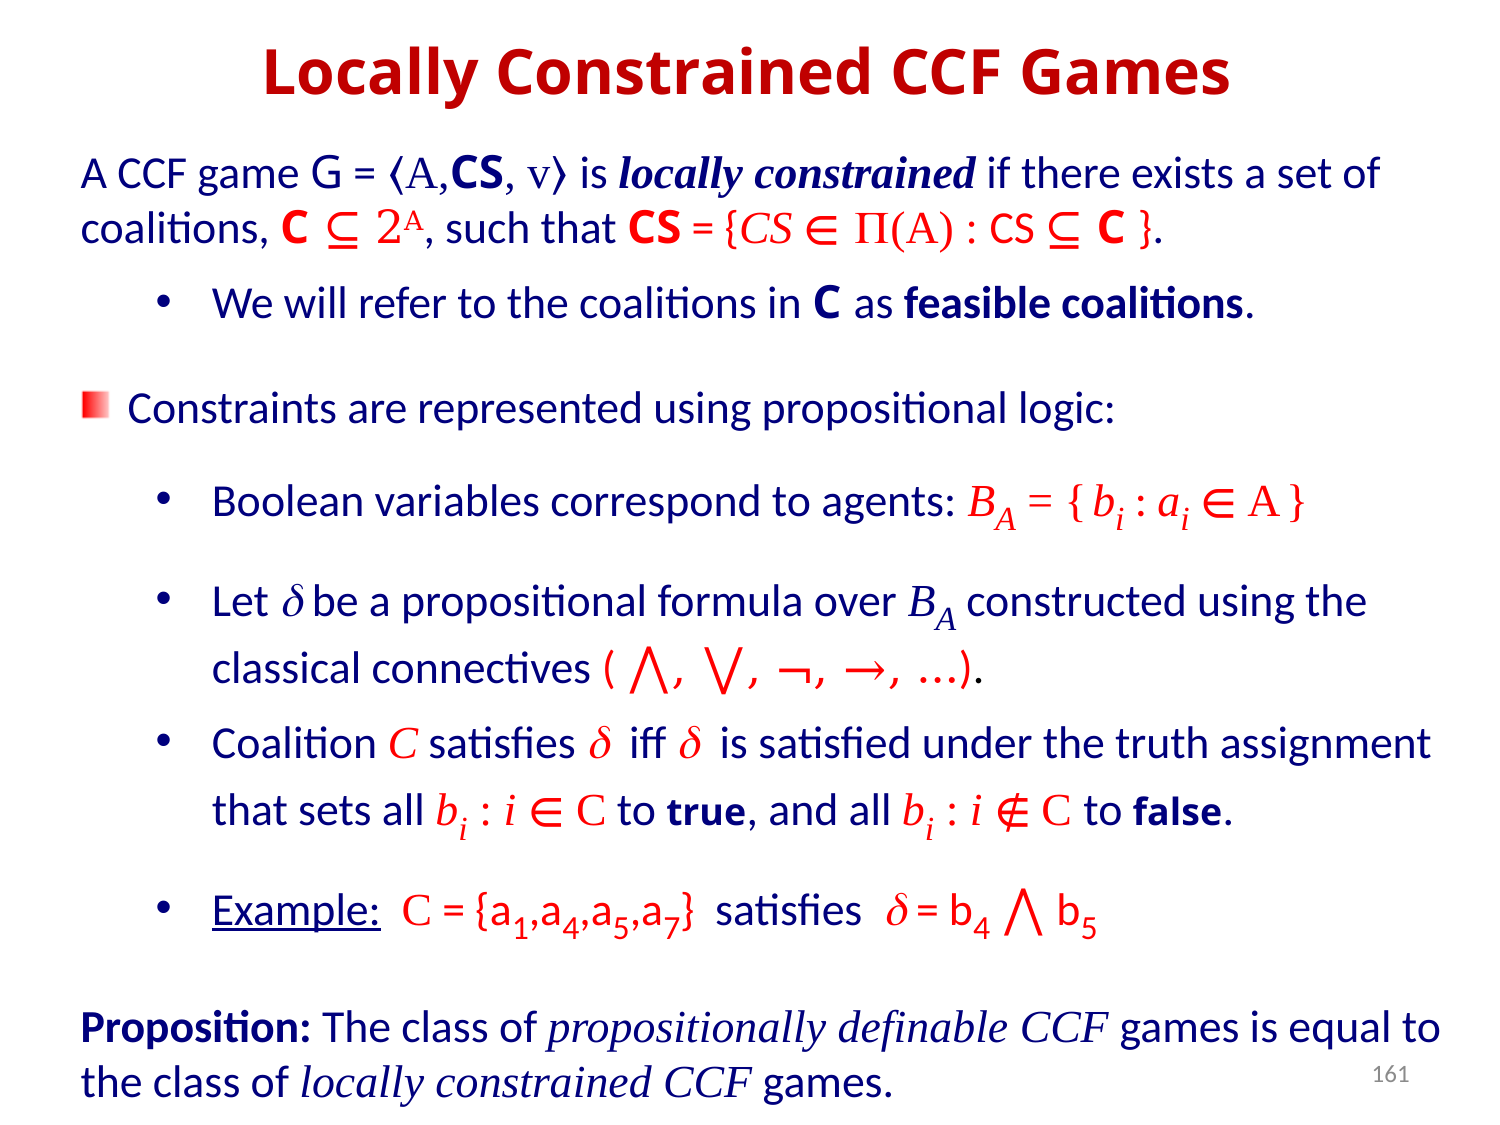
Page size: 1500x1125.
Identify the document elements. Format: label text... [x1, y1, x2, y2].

picture [80, 389, 113, 422]
text_box A CCF game G = 〈A,CS, v〉 is locally constrained if there exists a set of coalitions, C ⊆ 2A, such that CS = {CS ∈ P(A) : CS ⊆ C }. We will refer to the coalitions in C as feasible coalitions. Constraints are represented using propositional logic: Boolean variables correspond to agents: BA = { bi : ai ∈ A } Let d be a propositional formula over BA constructed using the classical connectives ( ⋀, ⋁, ¬, →, …). Coalition C satisfies d iff d is satisfied under the truth assignment that sets all bi : i ∈ C to true, and all bi : i ∉ C to false. Example: C = {a1,a4,a5,a7} satisfies d = b4 ⋀ b5 Proposition: The class of propositionally definable CCF games is equal to the class of locally constrained CCF games. [80, 143, 1447, 1125]
slide_number 161 [1074, 1042, 1425, 1103]
text_box Locally Constrained CCF Games [47, 24, 1447, 115]
